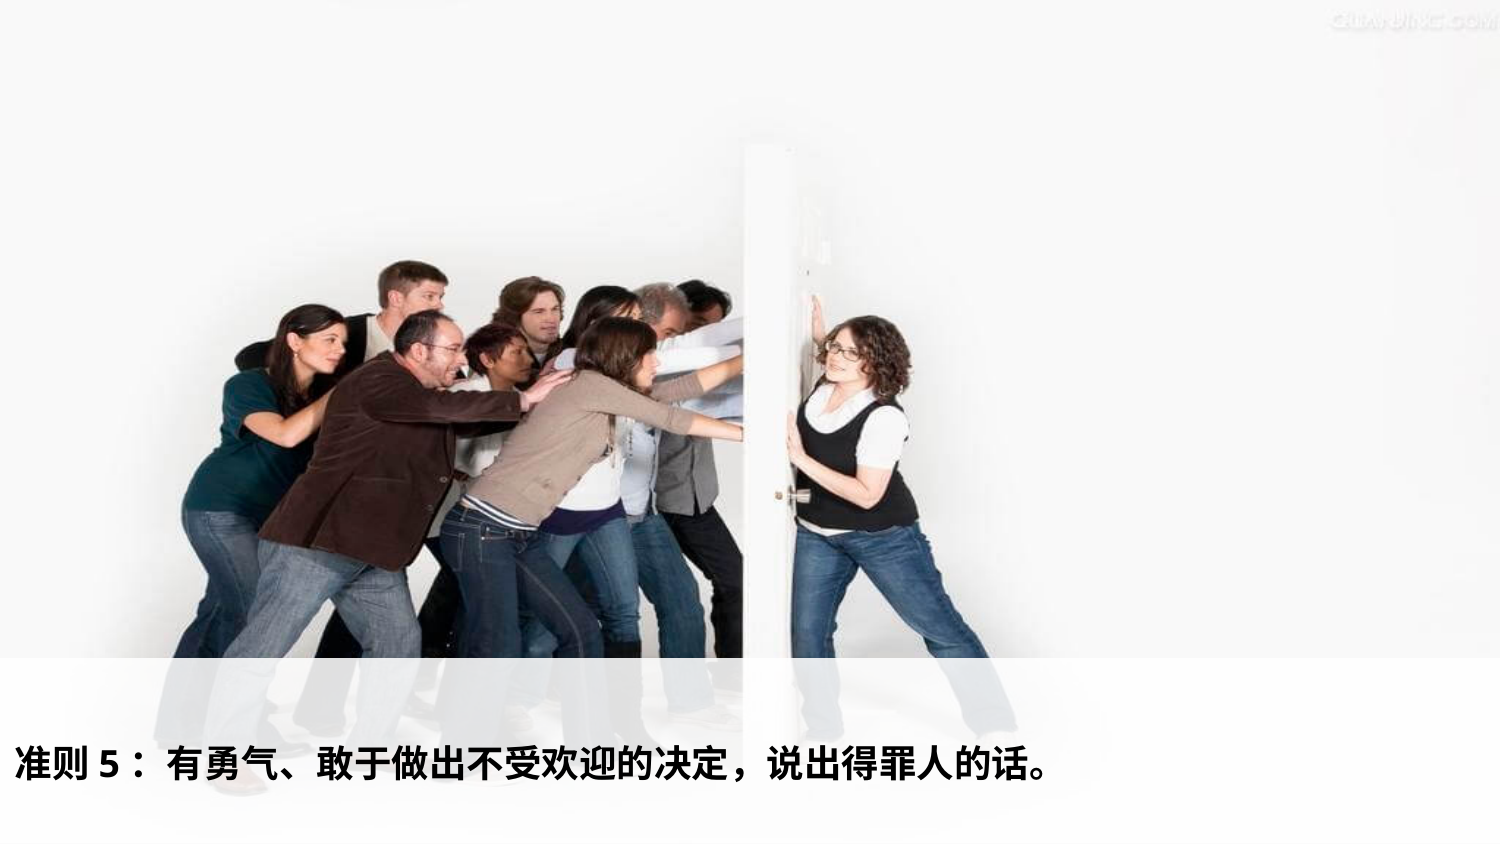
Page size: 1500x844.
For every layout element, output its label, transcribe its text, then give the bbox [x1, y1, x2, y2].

text_box 准则5：有勇气、敢于做出不受欢迎的决定，说出得罪人的话。 [0, 656, 1500, 844]
picture [0, 0, 1500, 656]
